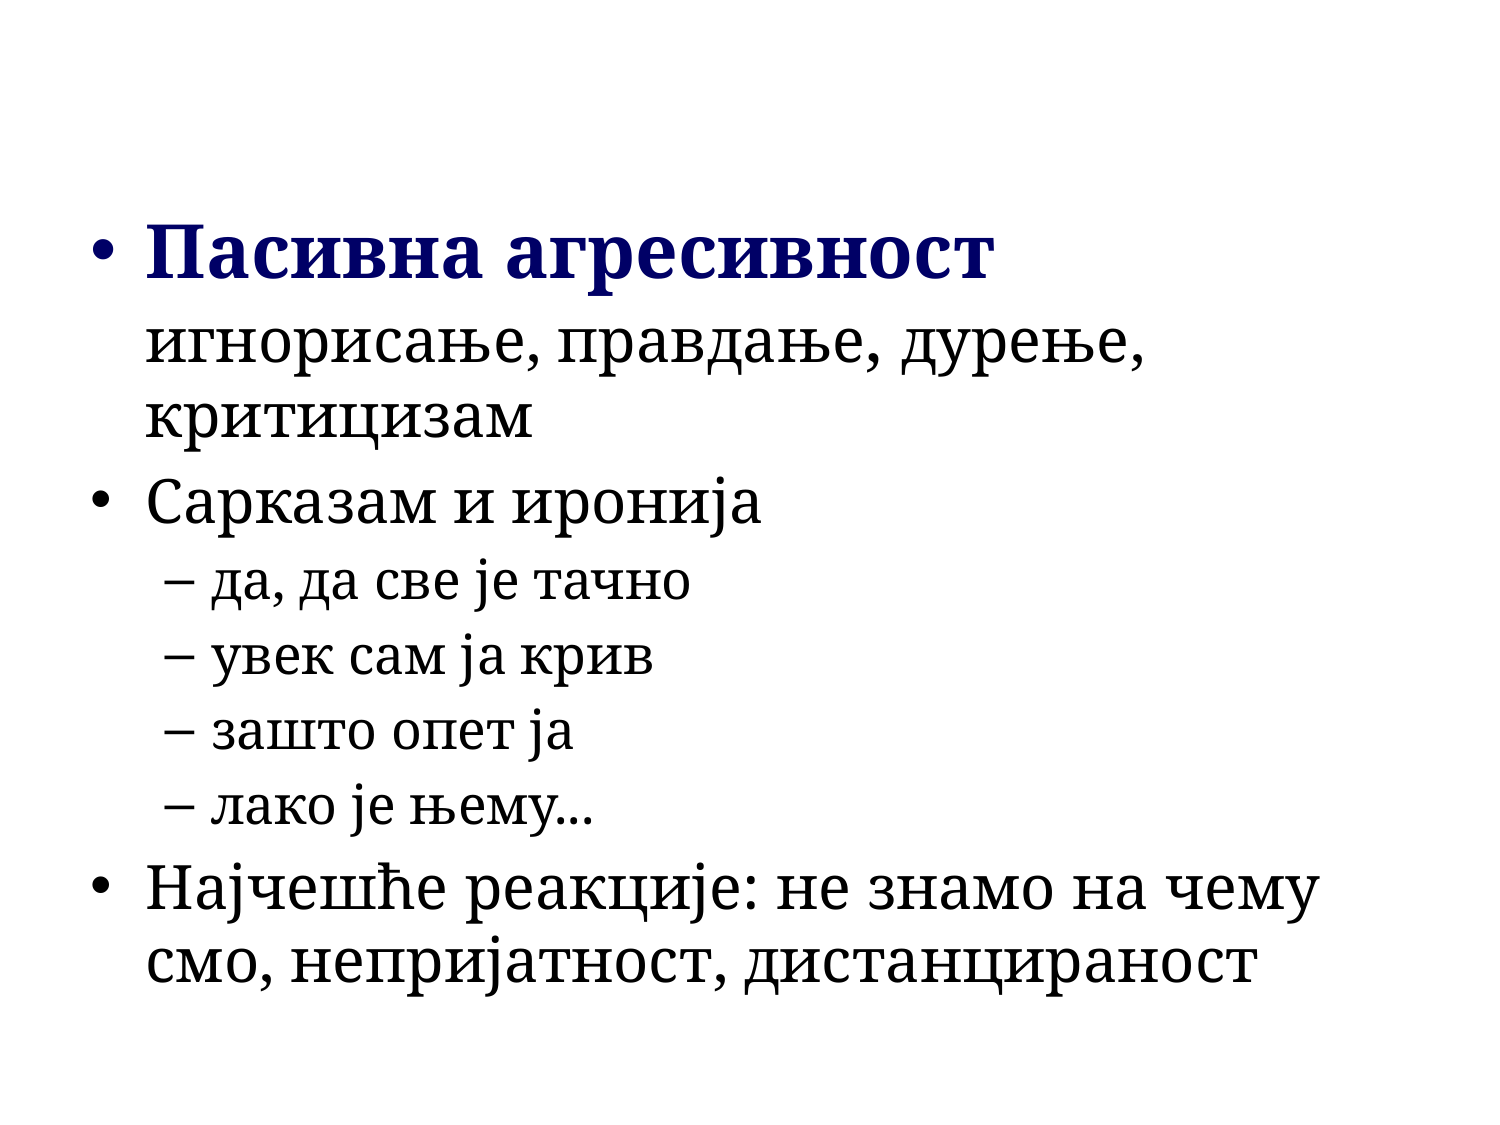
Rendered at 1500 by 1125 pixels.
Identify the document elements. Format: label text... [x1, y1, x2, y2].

list Пасивна агресивност игнорисање, правдање, дурење, критицизам Сарказам и иронија да, да све је тачно увек сам ја крив зашто опет ја лако је њему... Најчешће реакције: не знамо на чему смо, непријатност, дистанцираност [75, 196, 1425, 1005]
